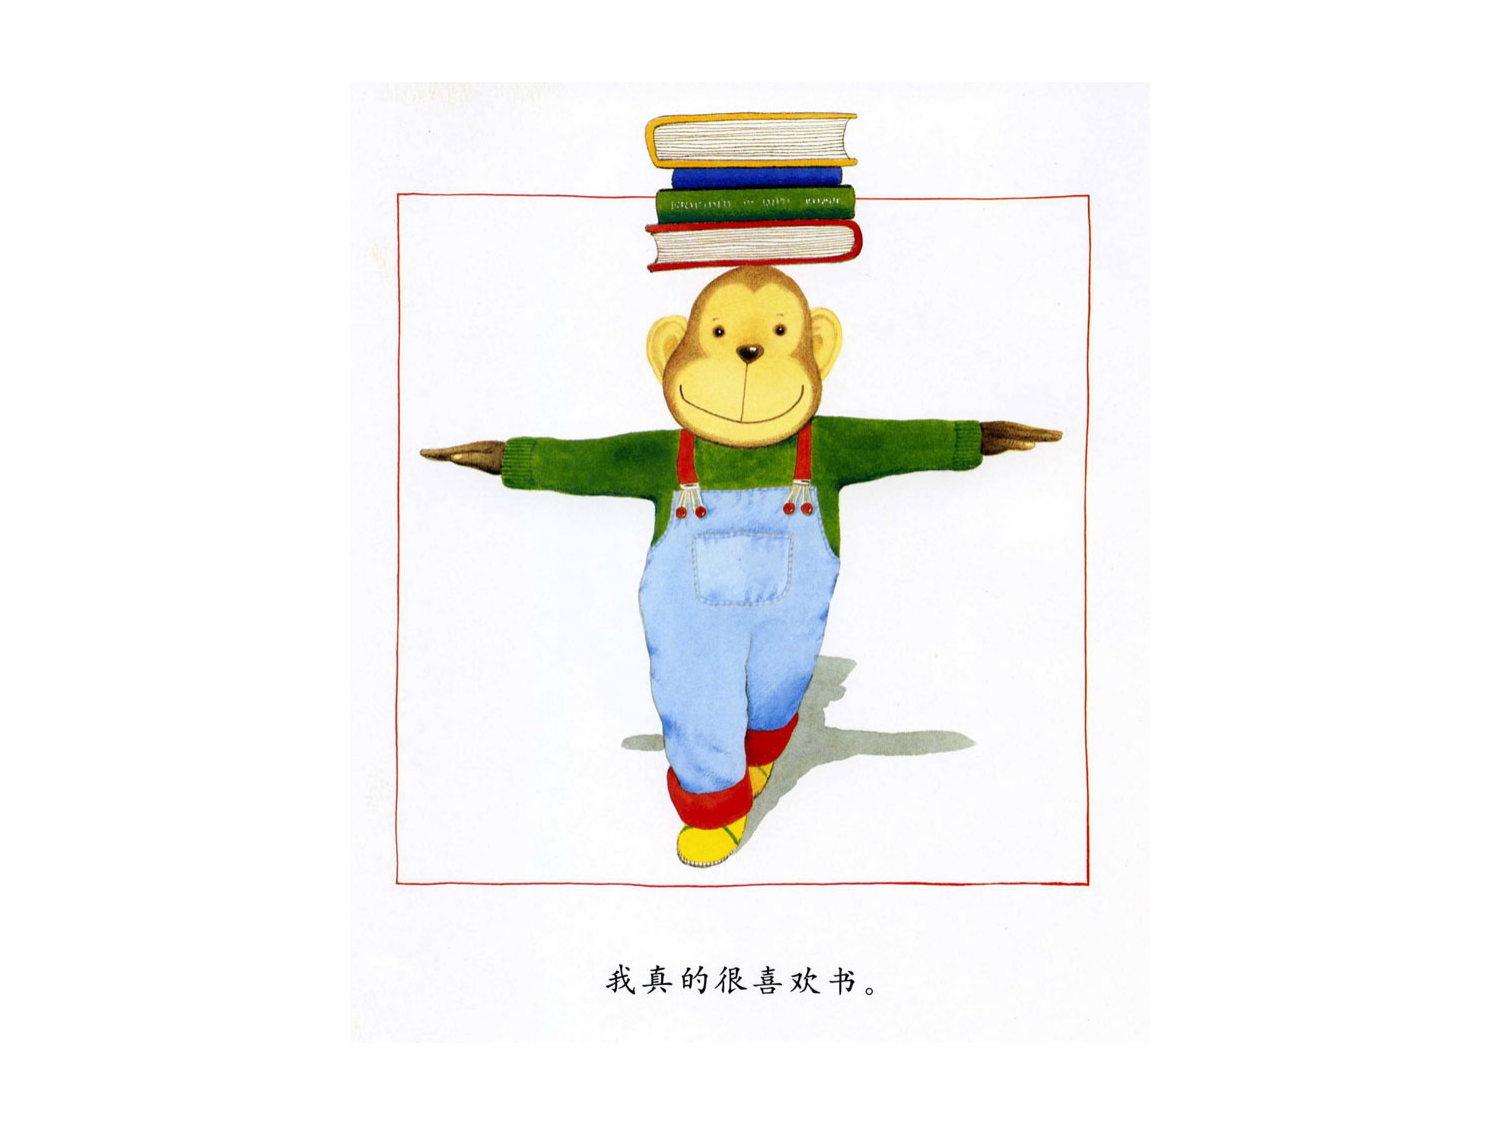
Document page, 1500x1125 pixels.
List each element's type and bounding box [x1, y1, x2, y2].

picture [349, 82, 1151, 1043]
